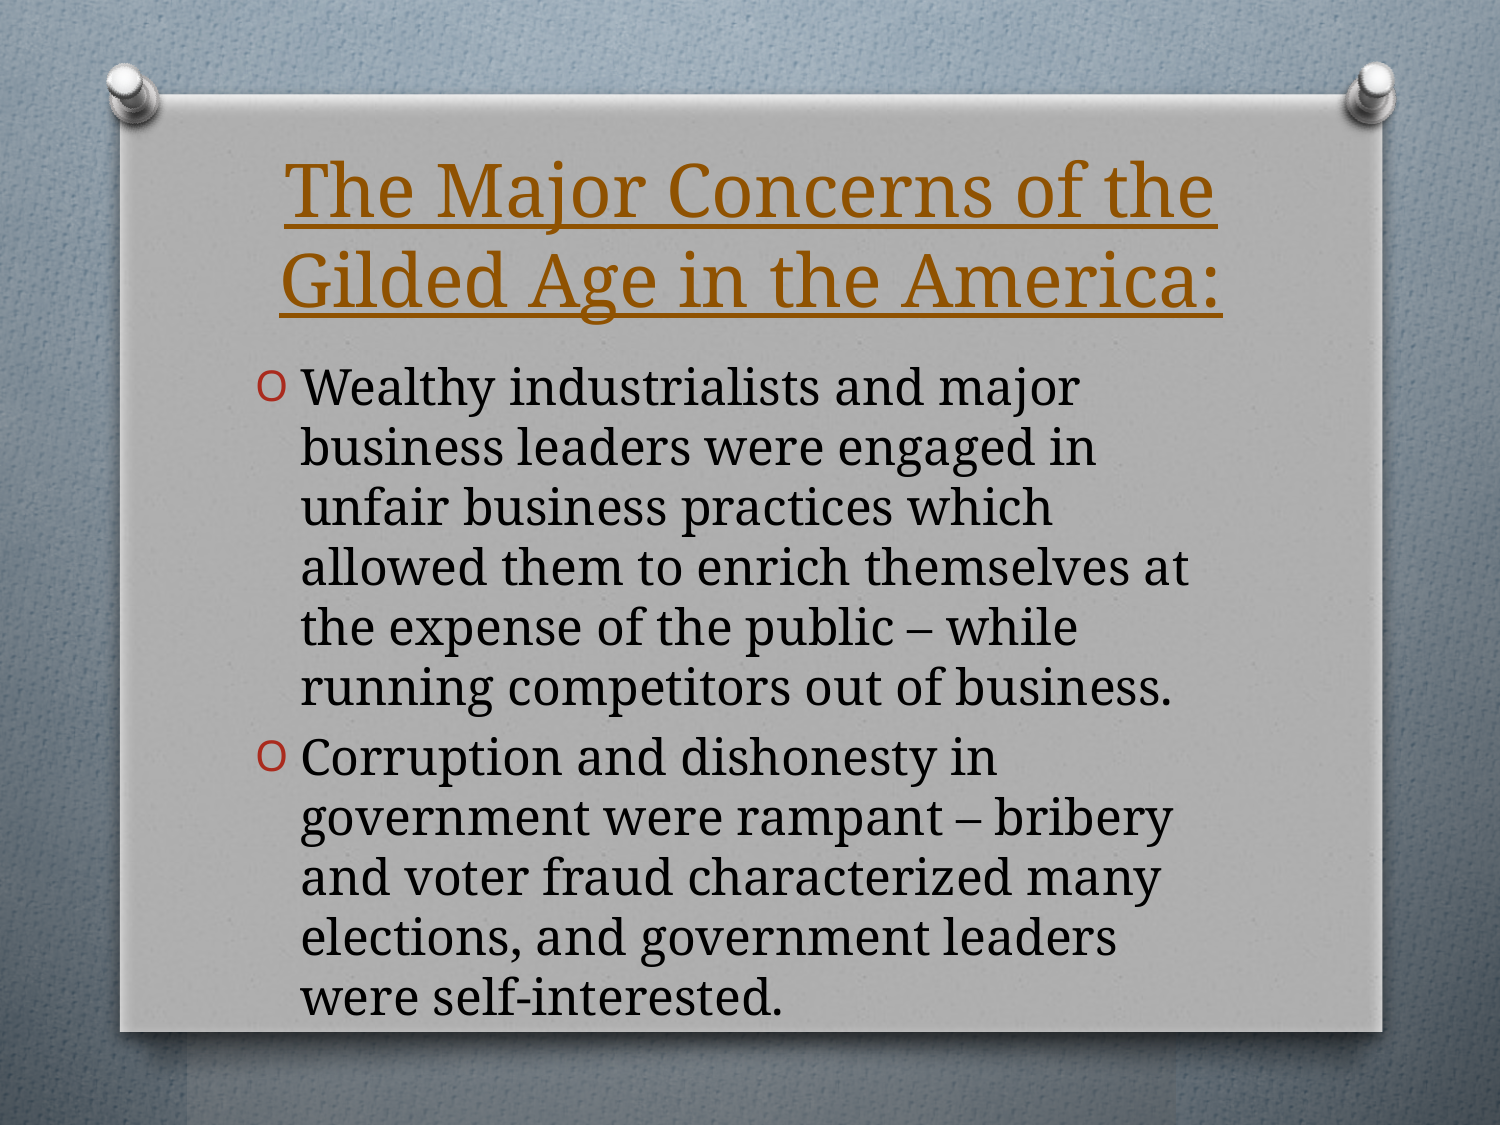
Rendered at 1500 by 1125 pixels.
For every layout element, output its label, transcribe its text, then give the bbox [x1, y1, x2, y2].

picture [1317, 35, 1439, 156]
title The Major Concerns of the Gilded Age in the America: [179, 134, 1323, 332]
list Wealthy industrialists and major business leaders were engaged in unfair business practices which allowed them to enrich themselves at the expense of the public – while running competitors out of business. Corruption and dishonesty in government were rampant – bribery and voter fraud characterized many elections, and government leaders were self-interested. [240, 347, 1257, 939]
picture [75, 29, 198, 153]
